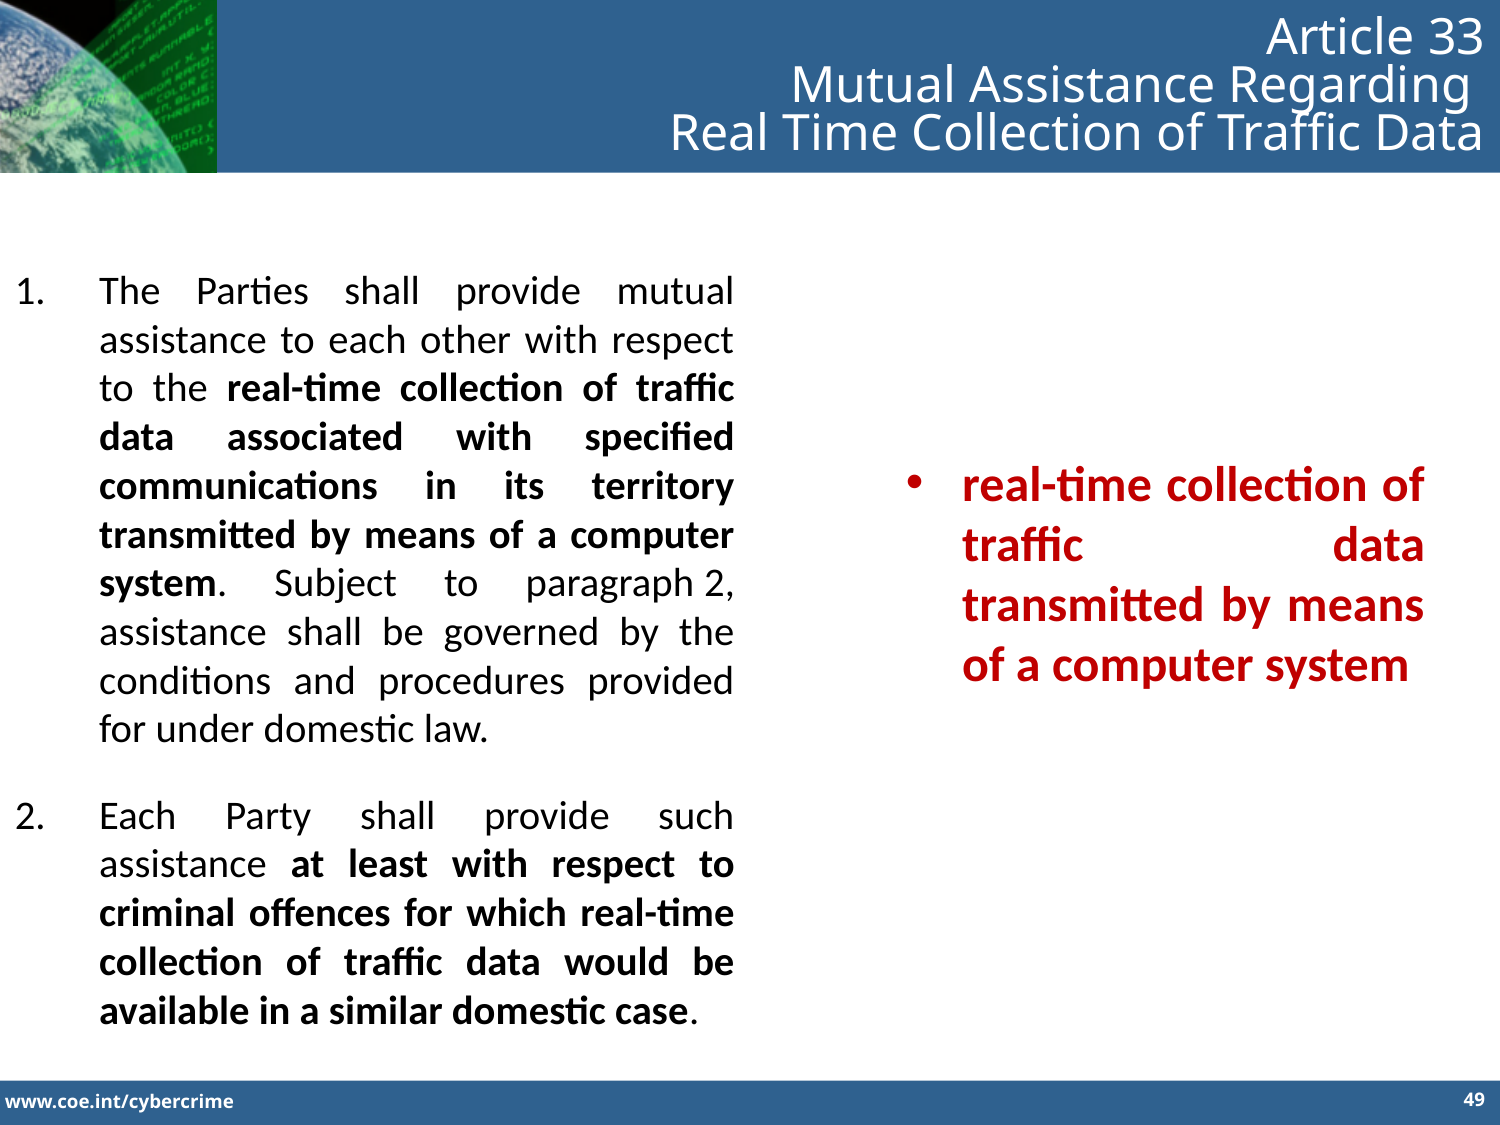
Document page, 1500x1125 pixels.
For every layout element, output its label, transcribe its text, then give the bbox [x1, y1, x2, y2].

picture [0, 1, 217, 173]
slide_number 49 [1149, 1079, 1500, 1125]
text_box The Parties shall provide mutual assistance to each other with respect to the real-time collection of traffic data associated with specified communications in its territory transmitted by means of a computer system. Subject to paragraph 2, assistance shall be governed by the conditions and procedures provided for under domestic law. Each Party shall provide such assistance at least with respect to criminal offences for which real-time collection of traffic data would be available in a similar domestic case. [0, 256, 750, 1040]
text_box Article 33 Mutual Assistance Regarding Real Time Collection of Traffic Data [311, 12, 1500, 165]
text_box real-time collection of traffic data transmitted by means of a computer system [891, 443, 1440, 699]
